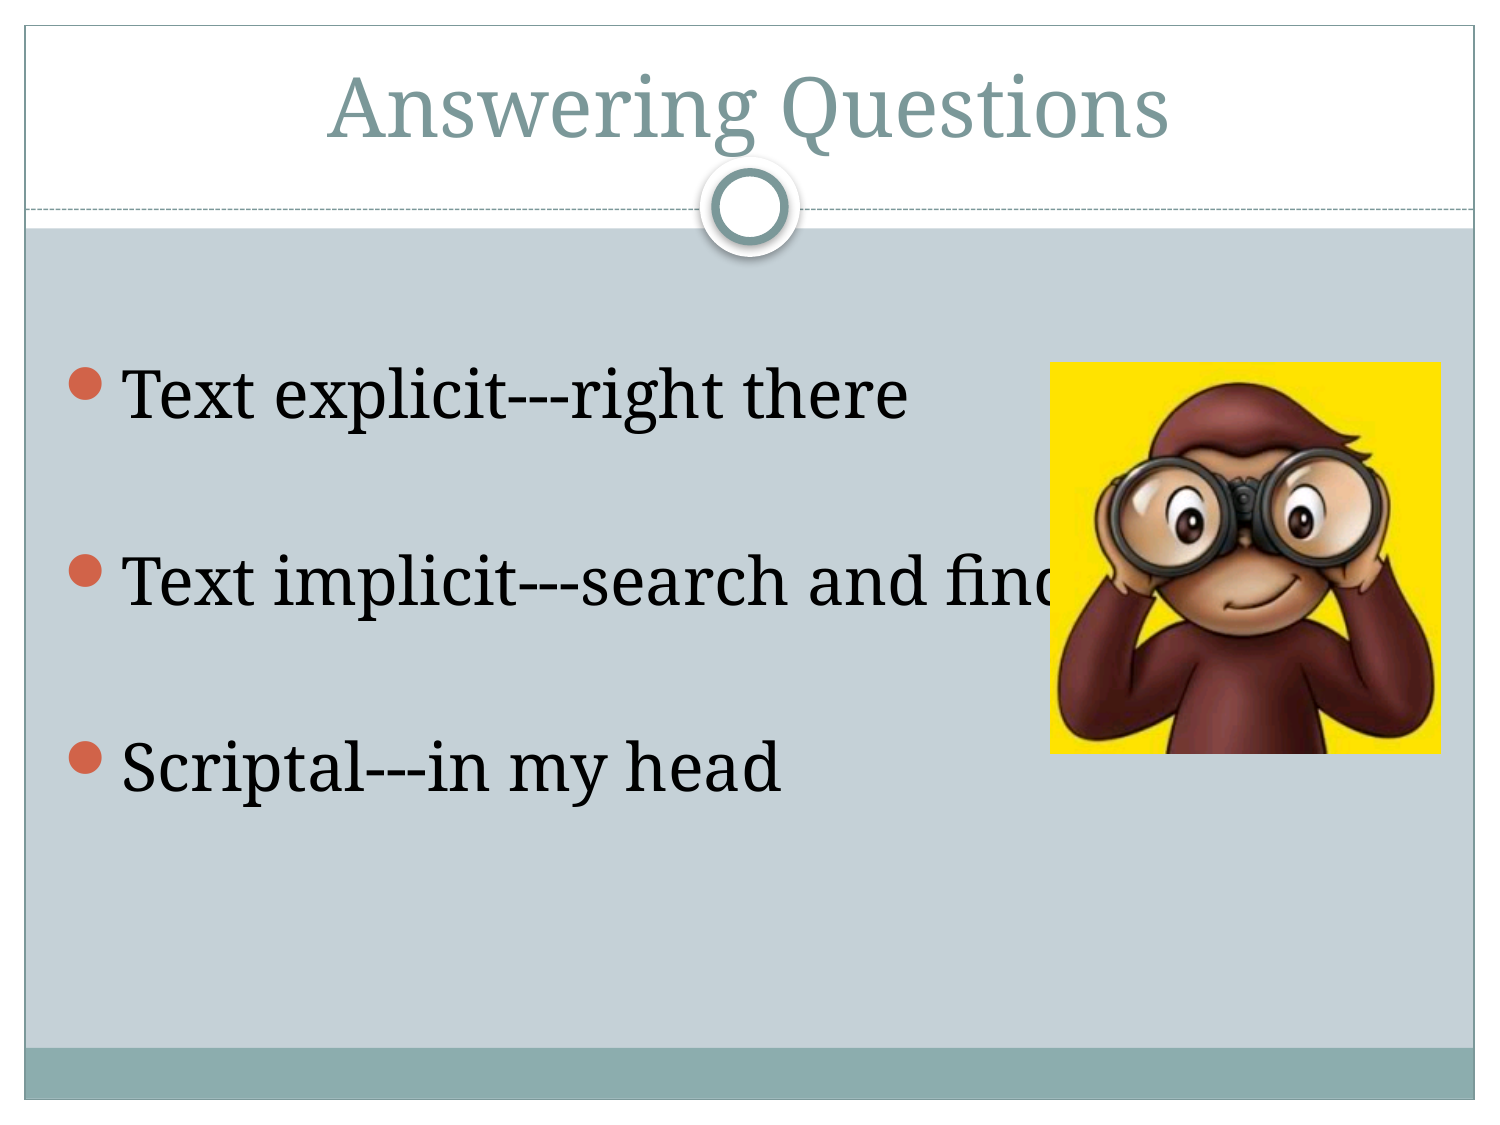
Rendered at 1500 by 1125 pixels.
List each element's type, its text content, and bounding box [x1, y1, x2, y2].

list Text explicit---right there Text implicit---search and find Scriptal---in my head [49, 250, 1445, 1001]
title Answering Questions [49, 37, 1450, 162]
picture [1049, 362, 1441, 754]
